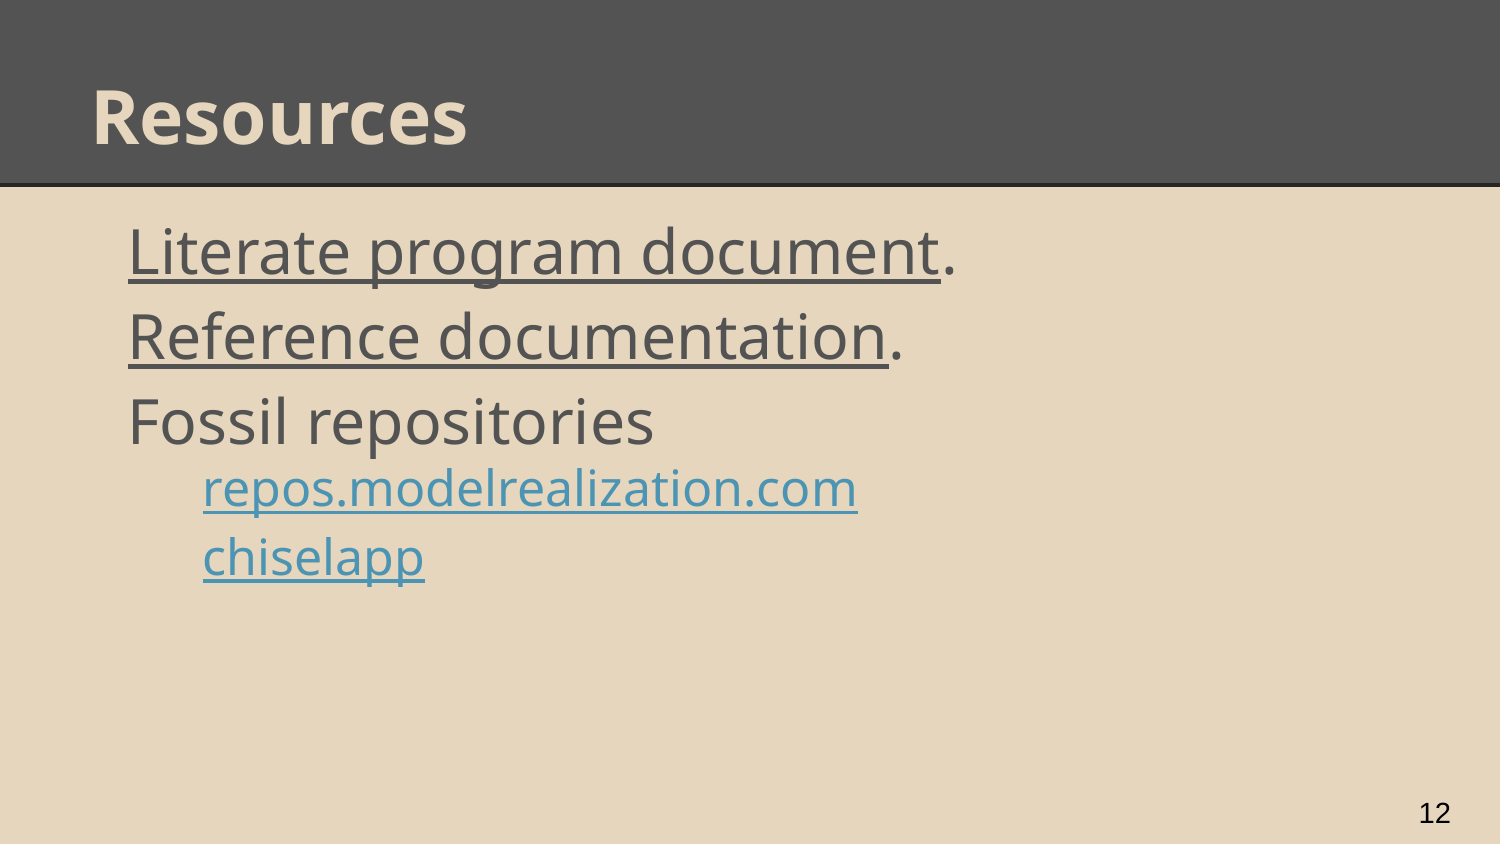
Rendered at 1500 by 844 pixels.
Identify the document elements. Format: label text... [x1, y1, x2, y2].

title Resources [75, 33, 1425, 175]
list Literate program document. Reference documentation. Fossil repositories repos.modelrealization.com chiselapp [75, 196, 1425, 808]
slide_number ‹#› [1403, 779, 1494, 844]
